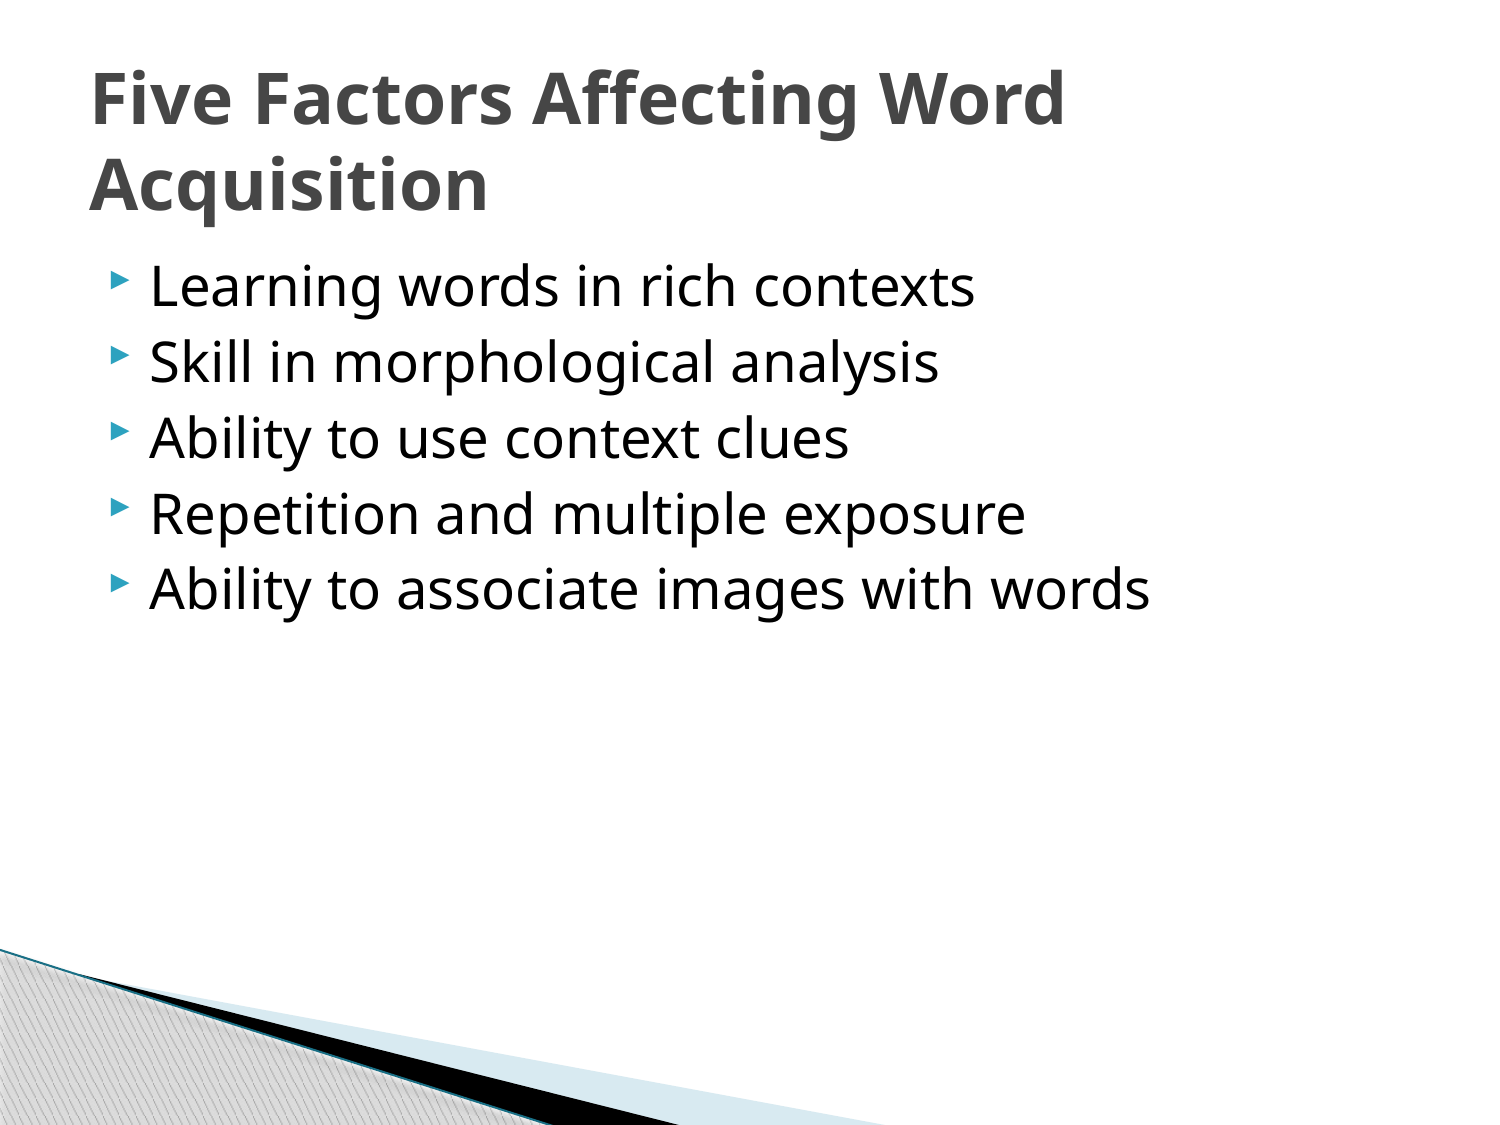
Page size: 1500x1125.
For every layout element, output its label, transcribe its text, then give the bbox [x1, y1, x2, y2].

list Learning words in rich contexts Skill in morphological analysis Ability to use context clues Repetition and multiple exposure Ability to associate images with words [75, 243, 1425, 986]
title Five Factors Affecting Word Acquisition [75, 45, 1425, 233]
